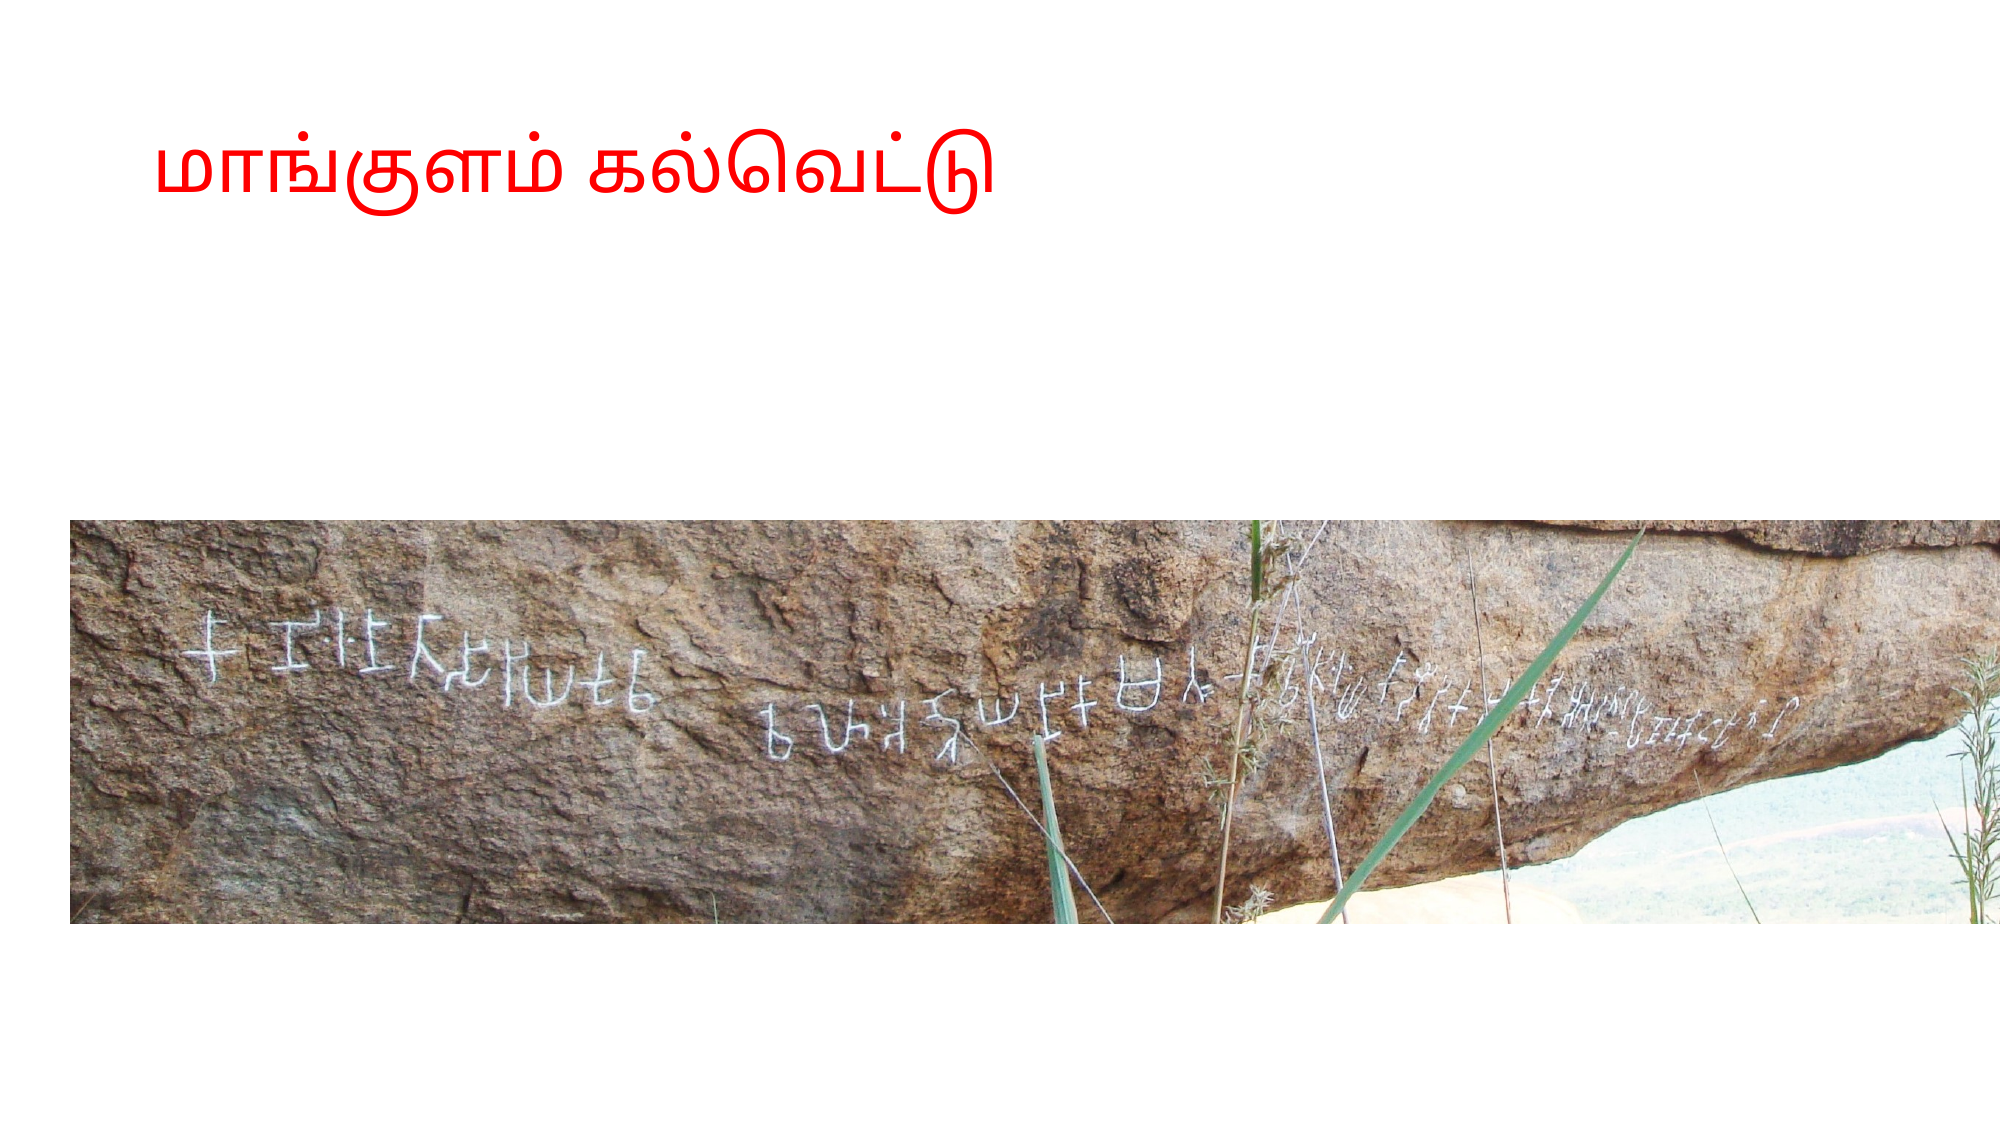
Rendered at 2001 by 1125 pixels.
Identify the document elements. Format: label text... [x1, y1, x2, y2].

title மாங்குளம் கல்வெட்டு [137, 59, 1863, 278]
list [70, 520, 2000, 924]
